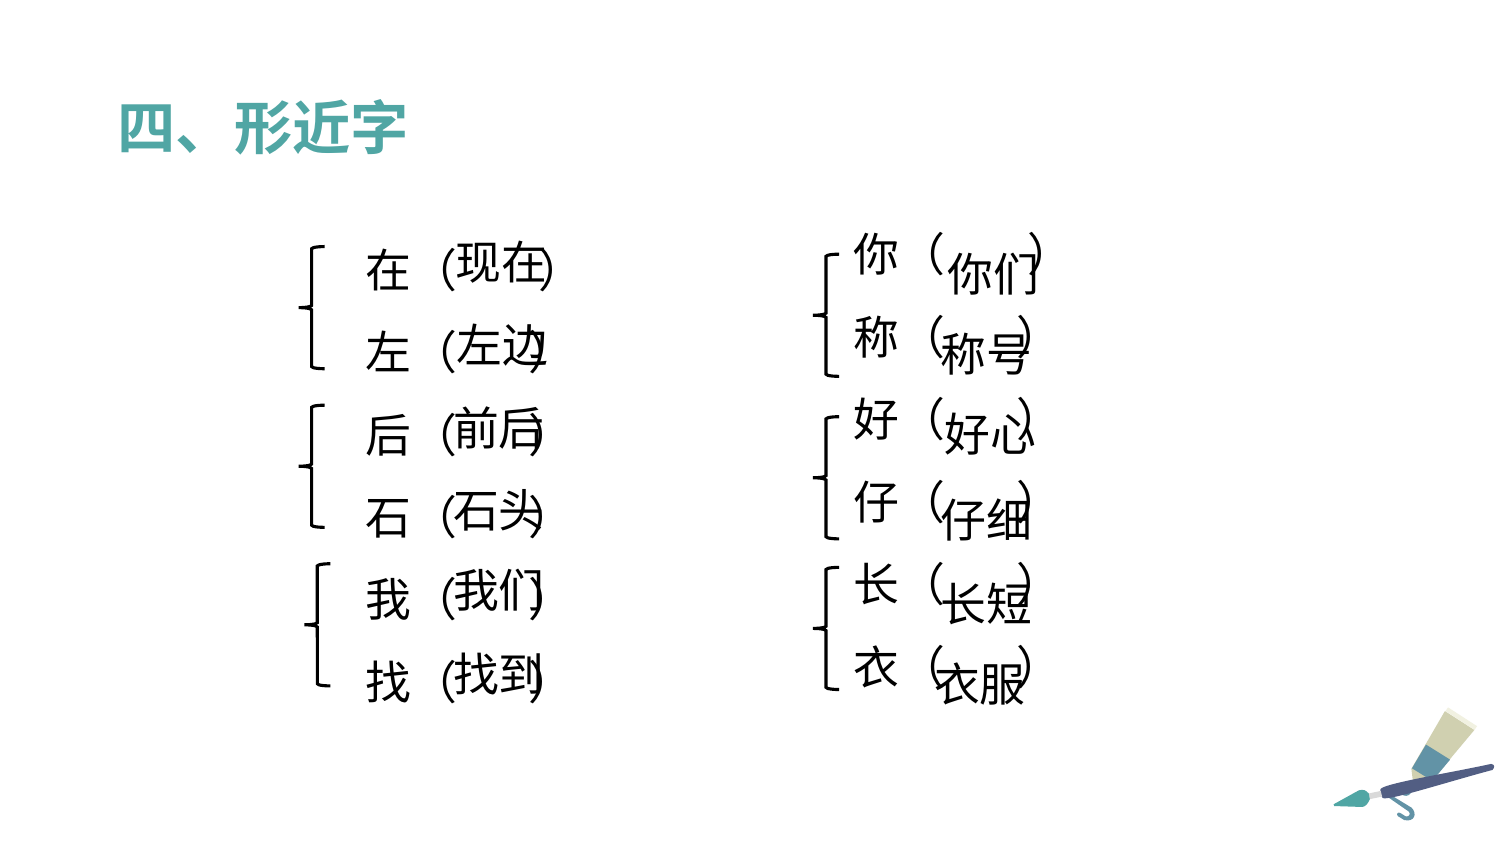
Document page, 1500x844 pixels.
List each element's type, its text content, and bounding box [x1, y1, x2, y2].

text_box 找到 [438, 638, 560, 709]
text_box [1358, 708, 1481, 844]
text_box 称号 [925, 318, 1048, 389]
text_box 好心 [929, 398, 1052, 469]
text_box 仔细 [925, 484, 1048, 555]
text_box 石头 [438, 474, 560, 544]
text_box 你们 [933, 238, 1055, 309]
text_box 在（ ） 左（ ） 后（ ） 石（ ） 我（ ） 找（ ） [350, 206, 649, 716]
text_box [298, 246, 325, 370]
text_box 衣服 [919, 647, 1041, 718]
text_box [298, 404, 325, 528]
text_box 四、形近字 [102, 83, 516, 239]
text_box [812, 253, 840, 377]
text_box [812, 416, 840, 540]
text_box 我们 [438, 554, 560, 624]
text_box 前后 [438, 392, 560, 462]
text_box 左边 [441, 309, 563, 380]
text_box [304, 563, 331, 687]
text_box [812, 566, 840, 691]
text_box 你（ ） 称（ ） 好（ ） 仔（ ） 长（ ） 衣（ ） [839, 136, 1137, 701]
text_box 长短 [925, 567, 1048, 638]
text_box 现在 [440, 225, 563, 296]
